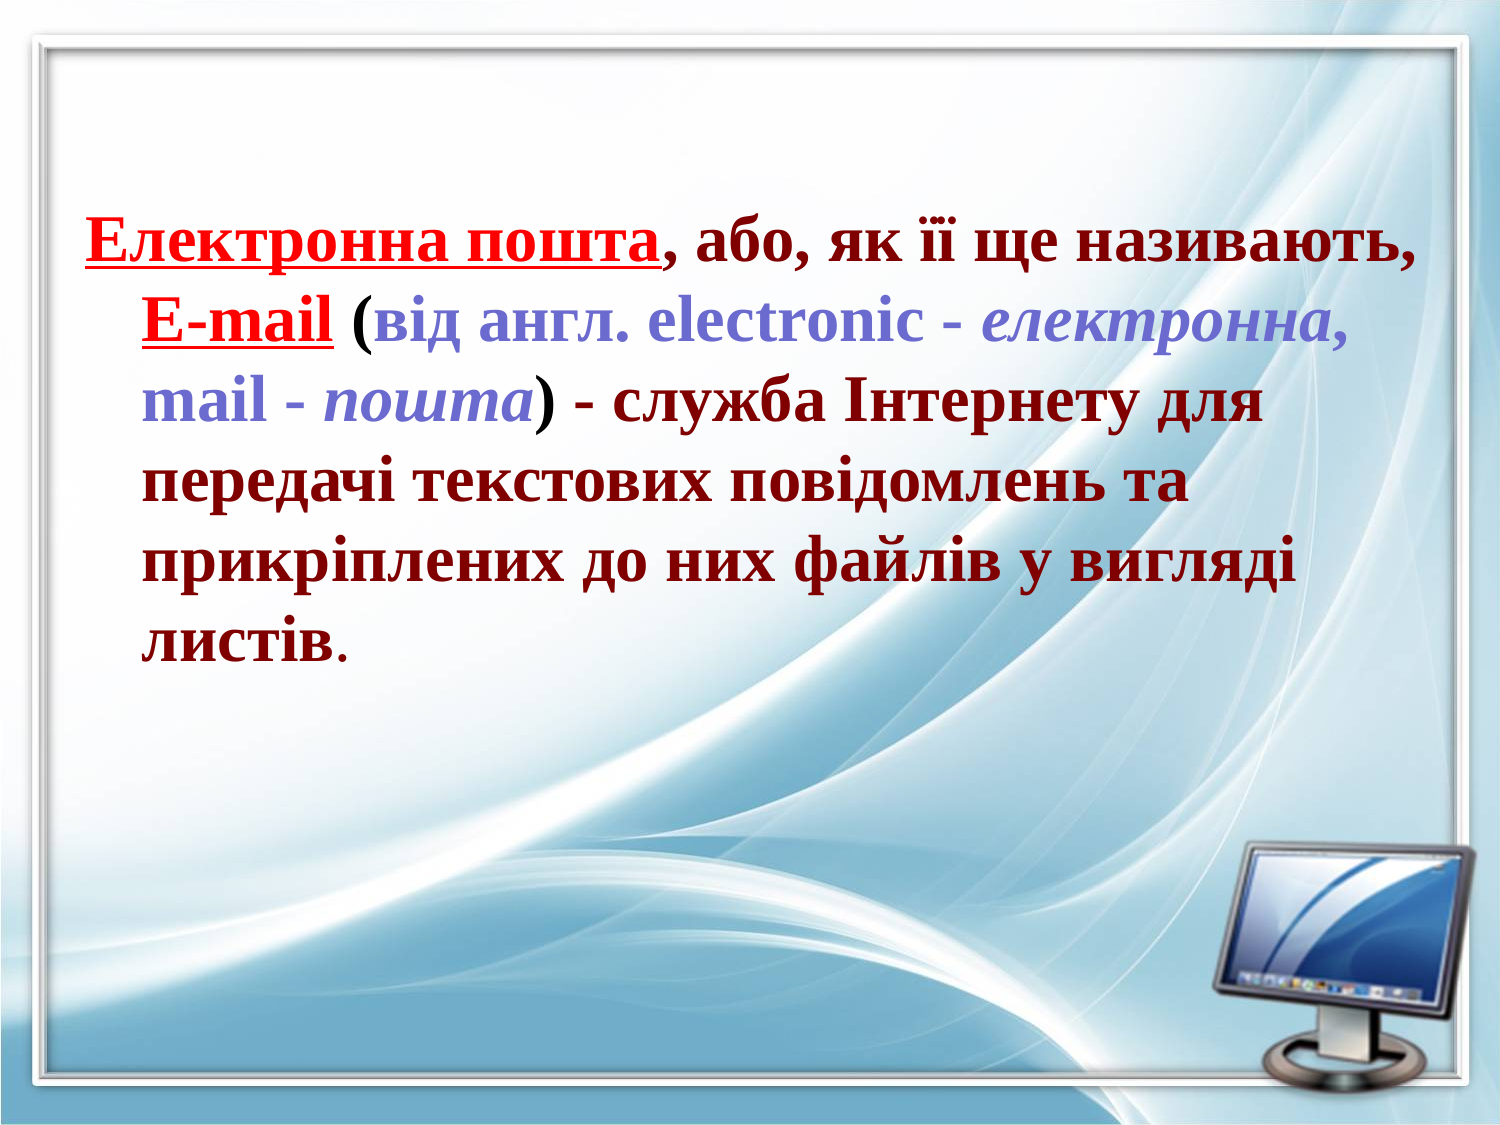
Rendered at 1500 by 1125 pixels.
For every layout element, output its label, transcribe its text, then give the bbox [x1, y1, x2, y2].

picture [0, 0, 1500, 1125]
list Електронна пошта, або, як її ще називають, E-mail (від англ. electronic - електронна, mail - пошта) - служба Інтернету для передачі текстових повідомлень та прикріплених до них файлів у вигляді листів. [70, 187, 1454, 985]
